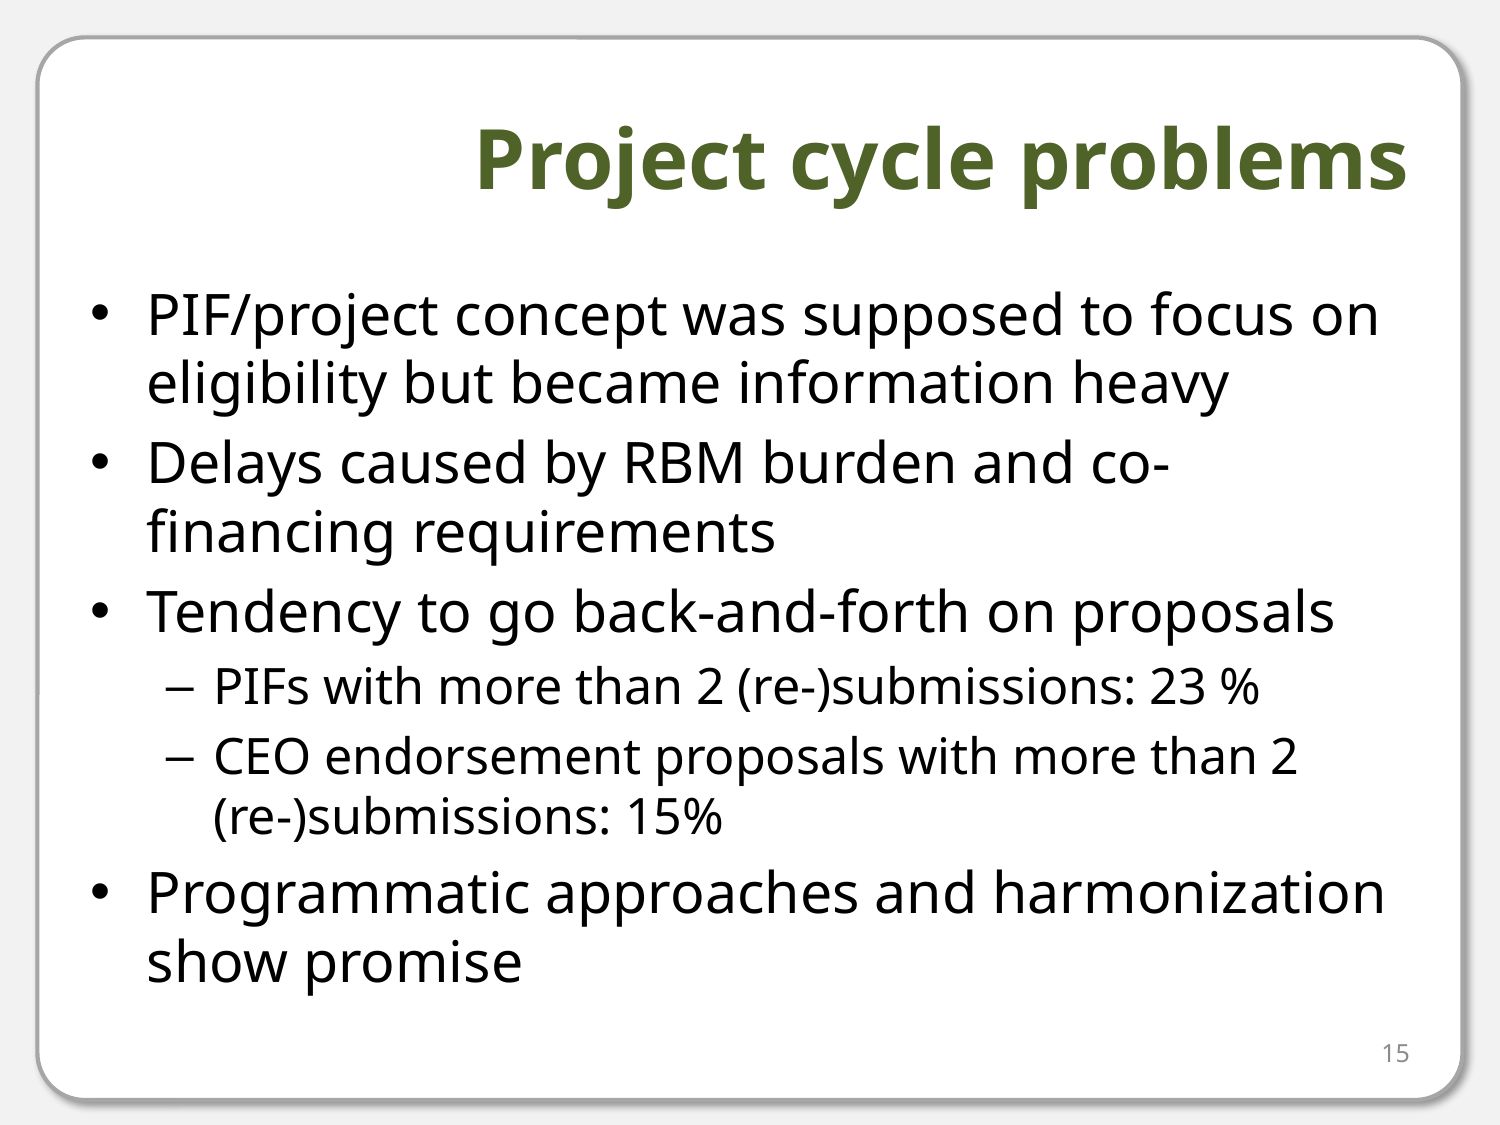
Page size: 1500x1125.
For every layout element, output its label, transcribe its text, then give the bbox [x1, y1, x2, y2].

list PIF/project concept was supposed to focus on eligibility but became information heavy Delays caused by RBM burden and co-financing requirements Tendency to go back-and-forth on proposals PIFs with more than 2 (re-)submissions: 23 % CEO endorsement proposals with more than 2 (re-)submissions: 15% Programmatic approaches and harmonization show promise [75, 270, 1425, 1013]
title Project cycle problems [75, 62, 1425, 250]
slide_number 15 [1074, 1025, 1425, 1085]
